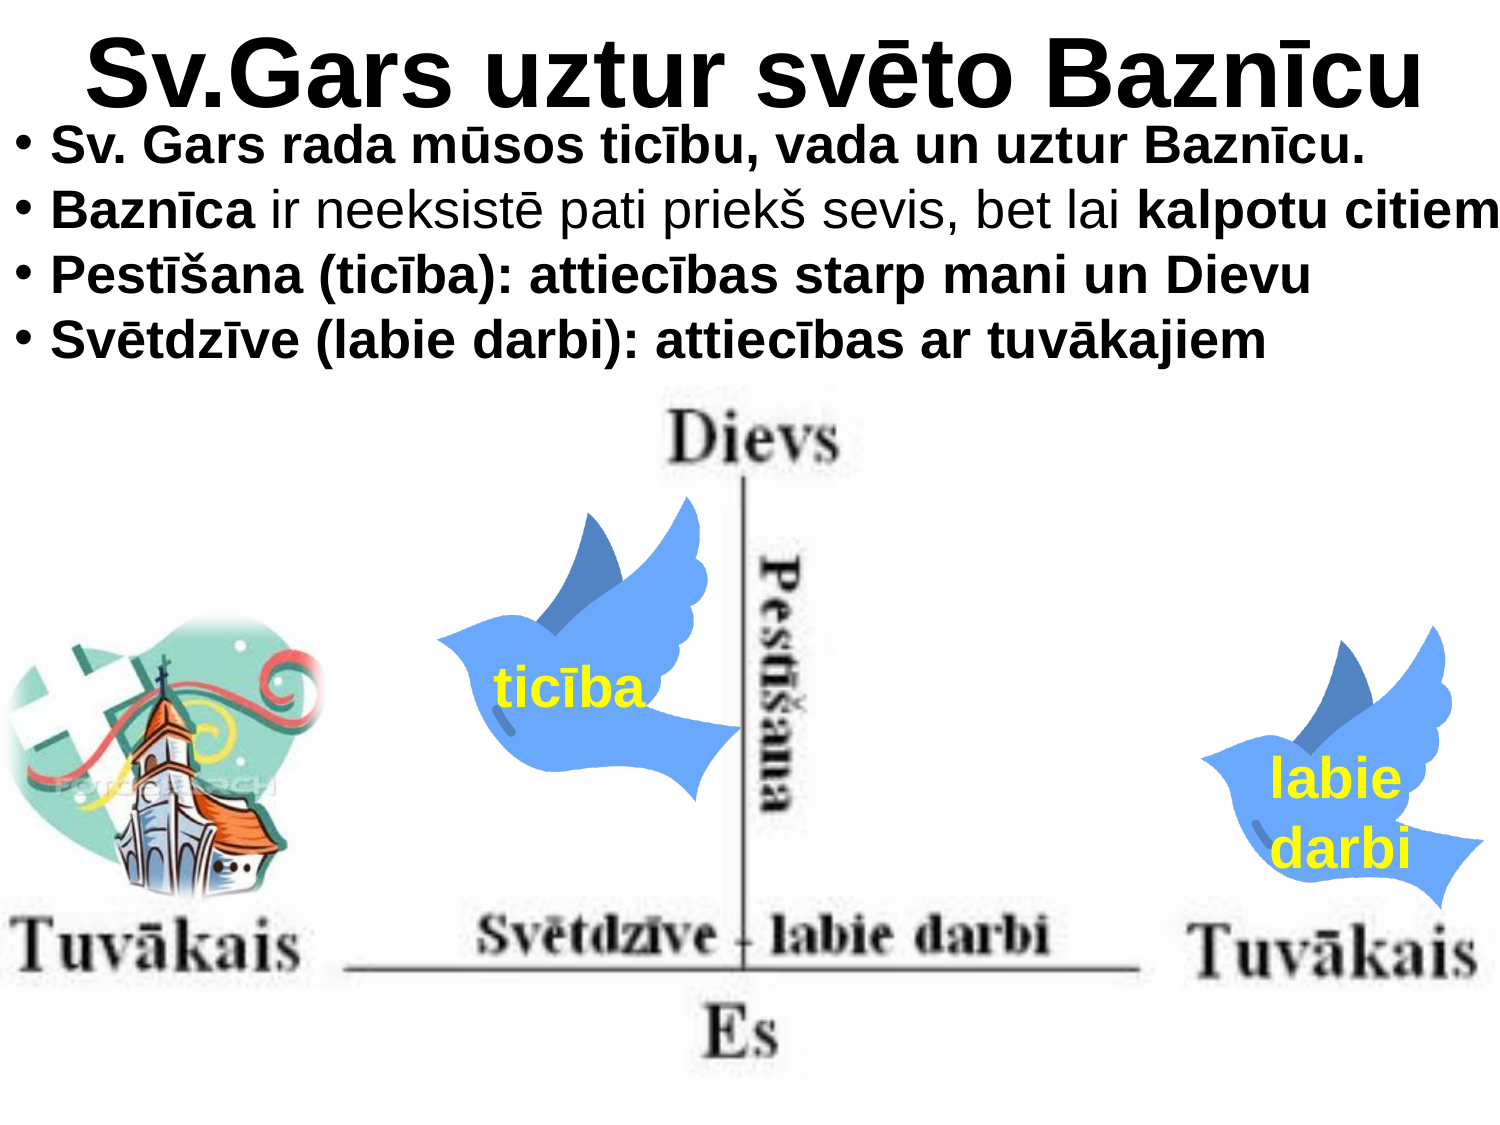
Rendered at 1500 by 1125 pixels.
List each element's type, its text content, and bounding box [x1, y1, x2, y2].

text_box Sv. Gars rada mūsos ticību, vada un uztur Baznīcu. Baznīca ir neeksistē pati priekš sevis, bet lai kalpotu citiem. Pestīšana (ticība): attiecības starp mani un Dievu Svētdzīve (labie darbi): attiecības ar tuvākajiem [0, 101, 1500, 372]
picture [0, 373, 1500, 1098]
text_box Sv.Gars uztur svēto Baznīcu [53, 0, 1459, 101]
